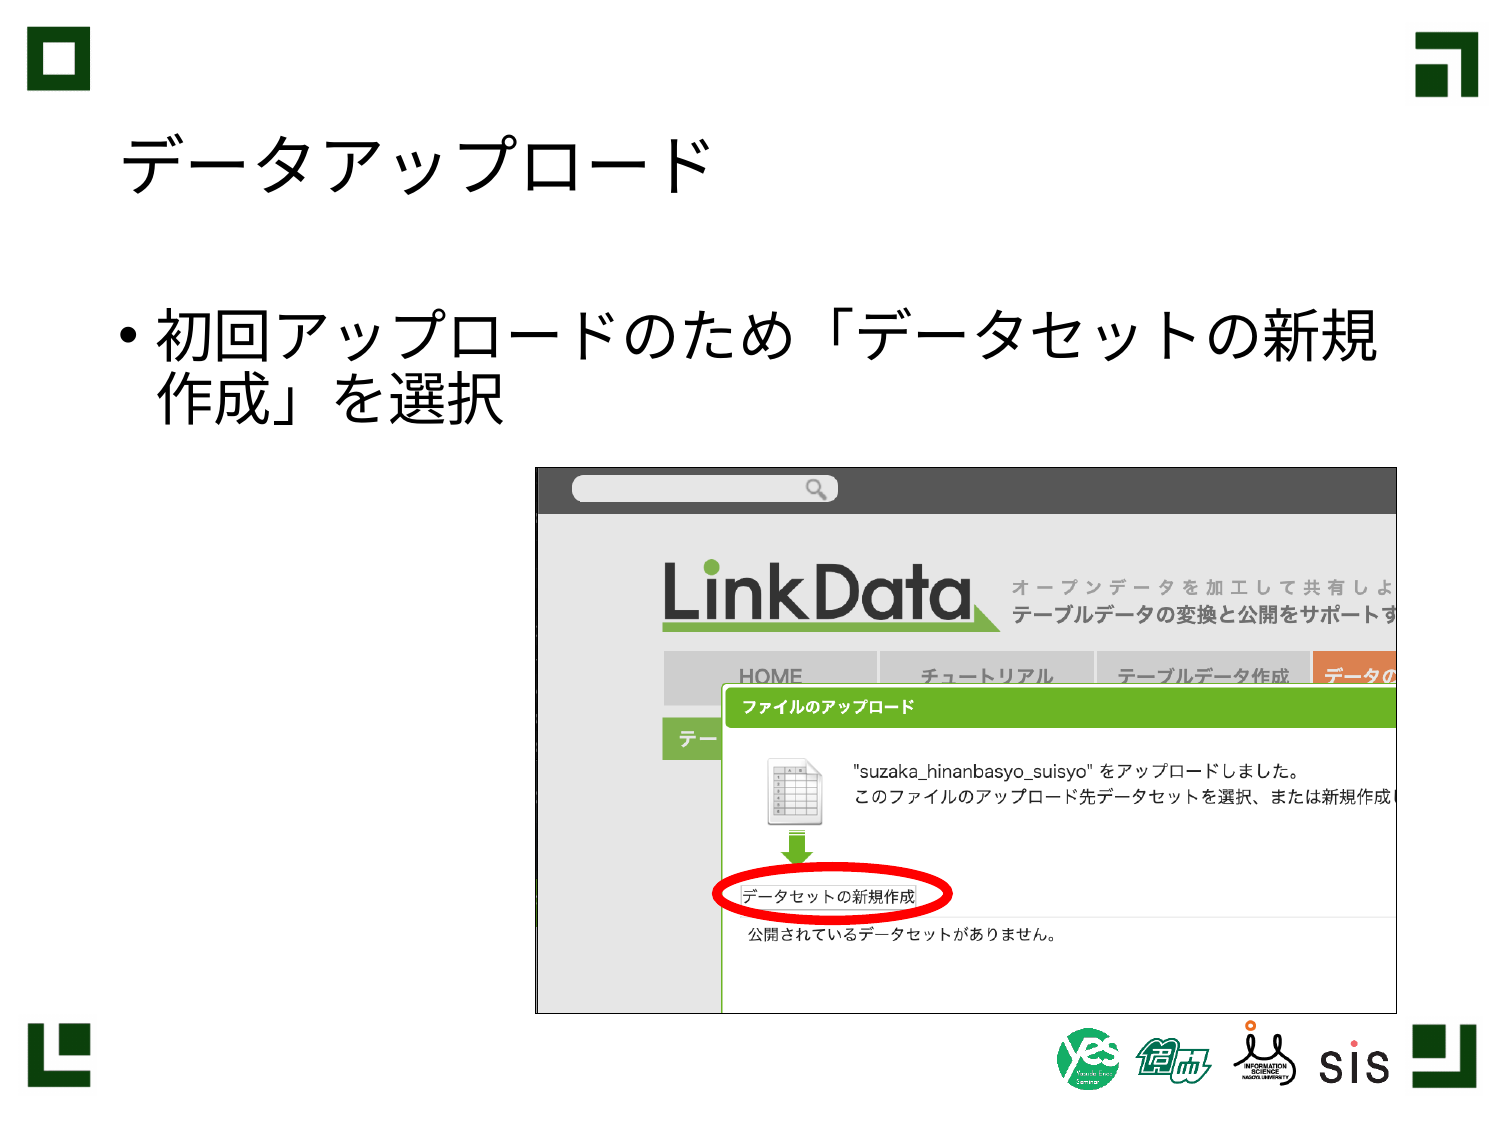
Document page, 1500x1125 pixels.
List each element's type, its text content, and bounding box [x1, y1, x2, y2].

picture [535, 467, 1397, 1014]
list 初回アップロードのため「データセットの新規作成」を選択 [103, 299, 1397, 1014]
picture [1406, 23, 1489, 106]
picture [1406, 1017, 1483, 1095]
picture [19, 1015, 96, 1095]
title データアップロード [103, 59, 1397, 278]
picture [1133, 1035, 1214, 1086]
picture [1315, 1037, 1393, 1086]
picture [1057, 1028, 1119, 1090]
picture [1233, 1020, 1296, 1086]
picture [21, 22, 96, 95]
